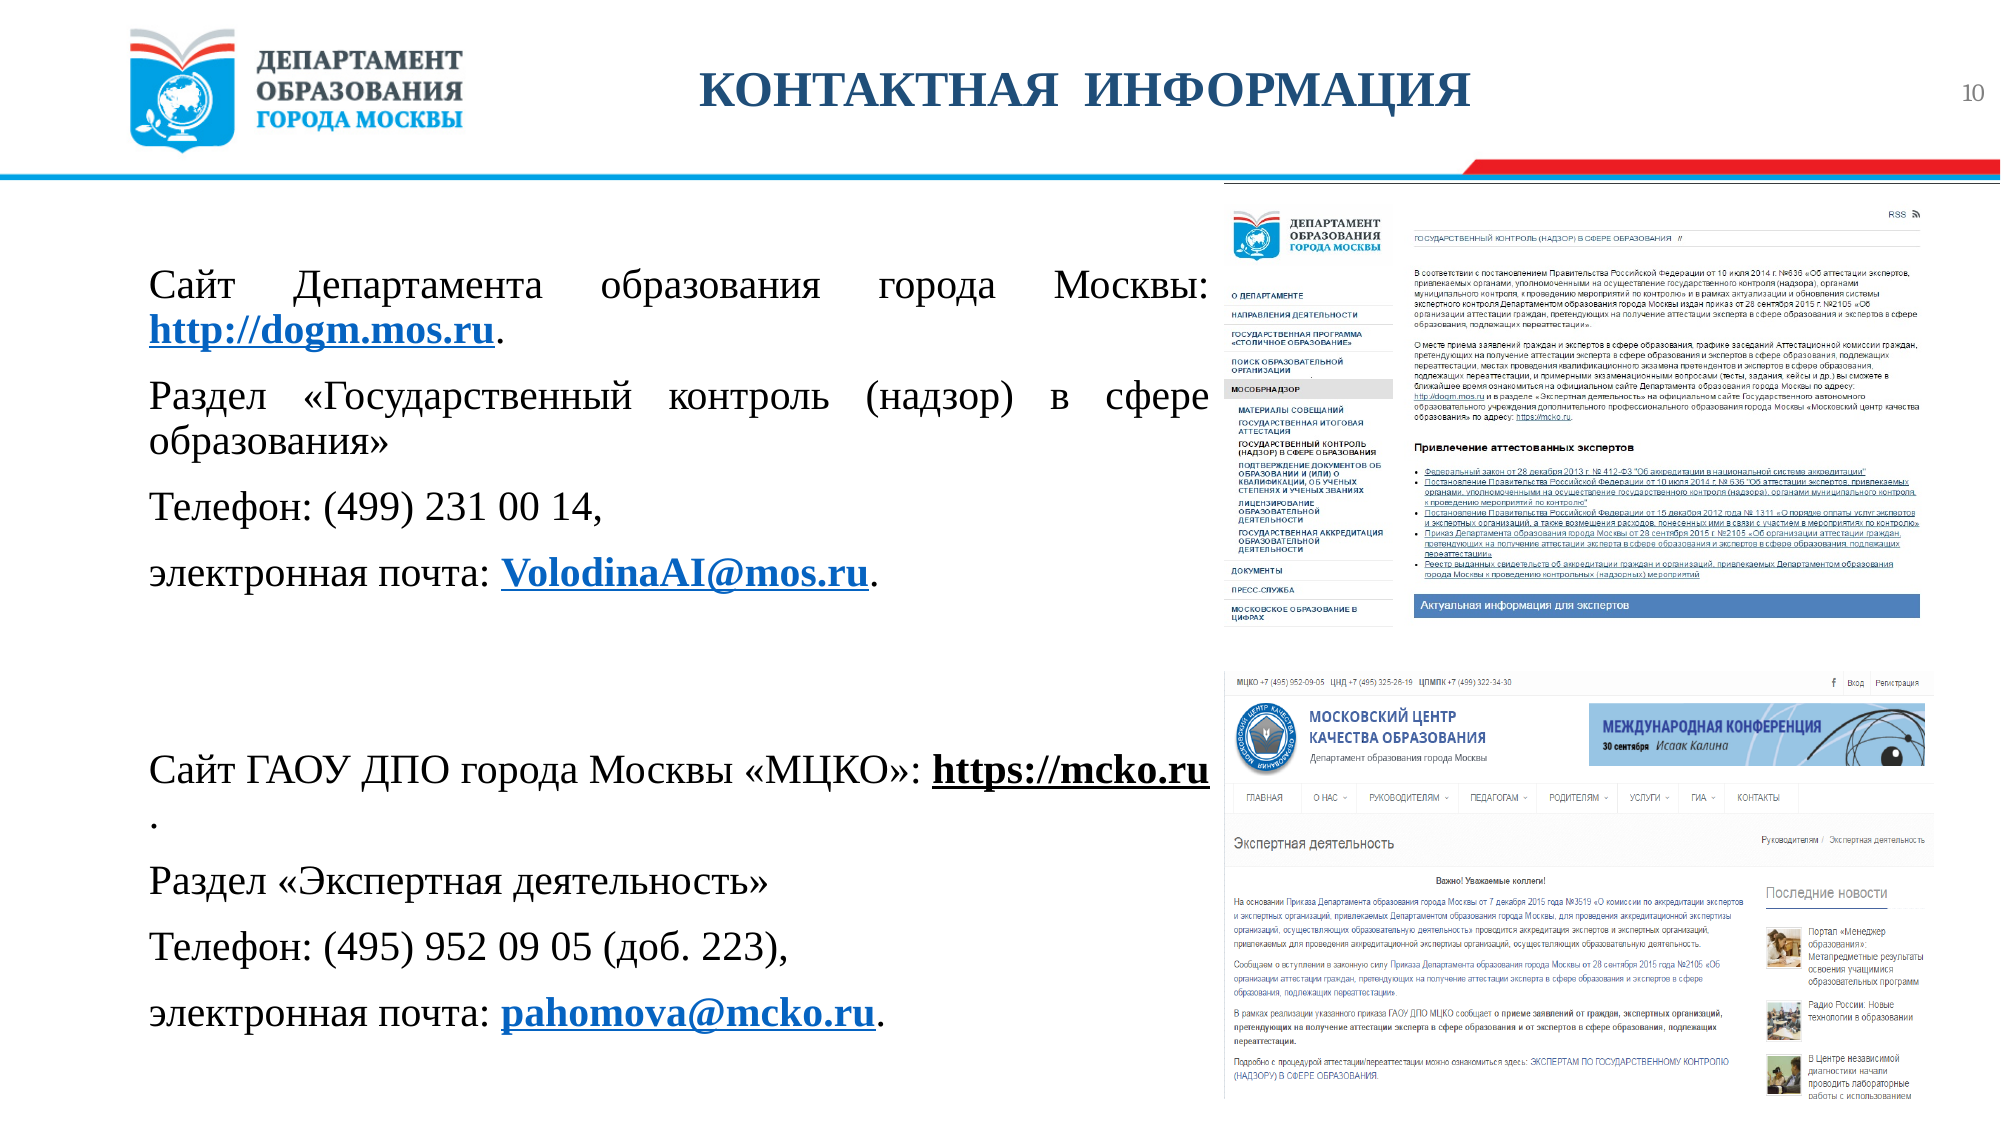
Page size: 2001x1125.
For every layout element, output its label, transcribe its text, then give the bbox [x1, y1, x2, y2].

list Сайт Департамента образования города Москвы: http://dogm.mos.ru. Раздел «Государственный контроль (надзор) в сфере образования» Телефон: (499) 231 00 14, электронная почта: VolodinaAI@mos.ru. Сайт ГАОУ ДПО города Москвы «МЦКО»: https://mcko.ru. Раздел «Экспертная деятельность» Телефон: (495) 952 09 05 (доб. 223), электронная почта: pahomova@mcko.ru. [133, 183, 1225, 1099]
text_box КОНТАКТНАЯ ИНФОРМАЦИЯ [562, 46, 1610, 127]
picture [0, 0, 2001, 174]
picture [0, 181, 2001, 1125]
slide_number 10 [1890, 61, 2000, 122]
